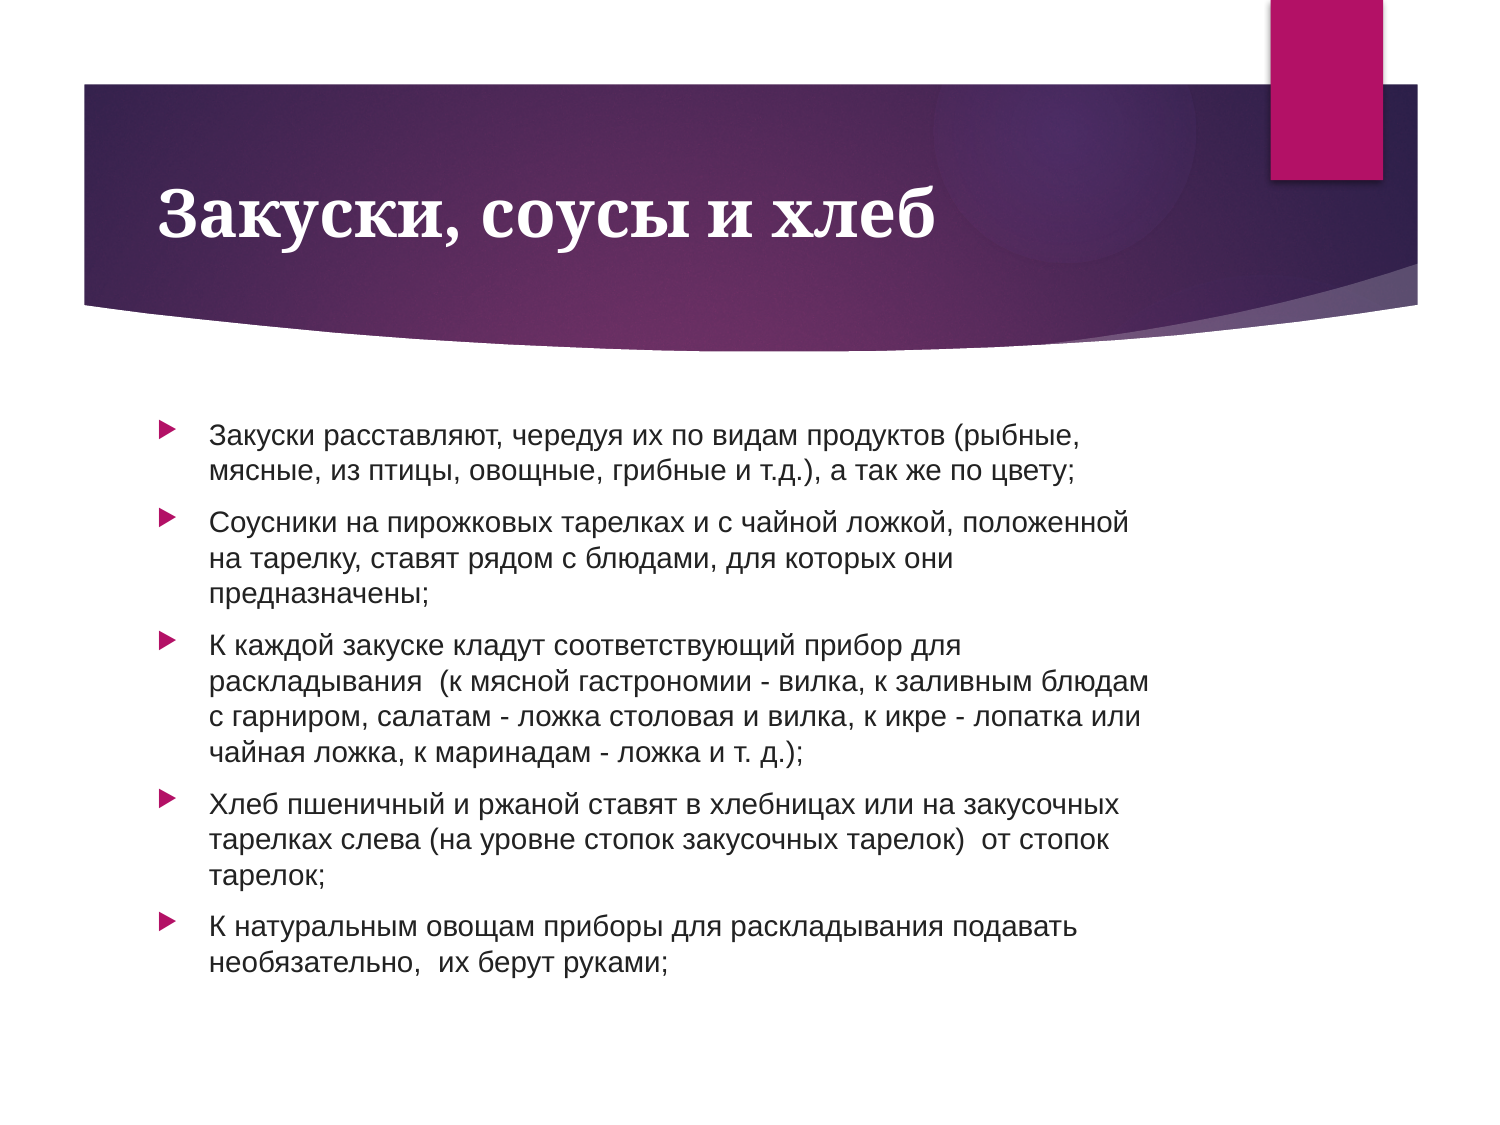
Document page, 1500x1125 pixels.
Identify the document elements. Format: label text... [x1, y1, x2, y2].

title Закуски, соусы и хлеб [142, 152, 1183, 269]
list Закуски расставляют, чередуя их по видам продуктов (рыбные, мясные, из птицы, овощные, грибные и т.д.), а так же по цвету; Соусники на пирожковых тарелках и с чайной ложкой, положенной на тарелку, ставят рядом с блюдами, для которых они предназначены; К каждой закуске кладут соответствующий прибор для раскладывания (к мясной гастрономии - вилка, к заливным блюдам с гарниром, салатам - ложка столовая и вилка, к икре - лопатка или чайная ложка, к маринадам - ложка и т. д.); Хлеб пшеничный и ржаной ставят в хлебницах или на закусочных тарелках слева (на уровне стопок закусочных тарелок) от стопок тарелок; К натуральным овощам приборы для раскладывания подавать необязательно, их берут руками; [141, 408, 1183, 988]
